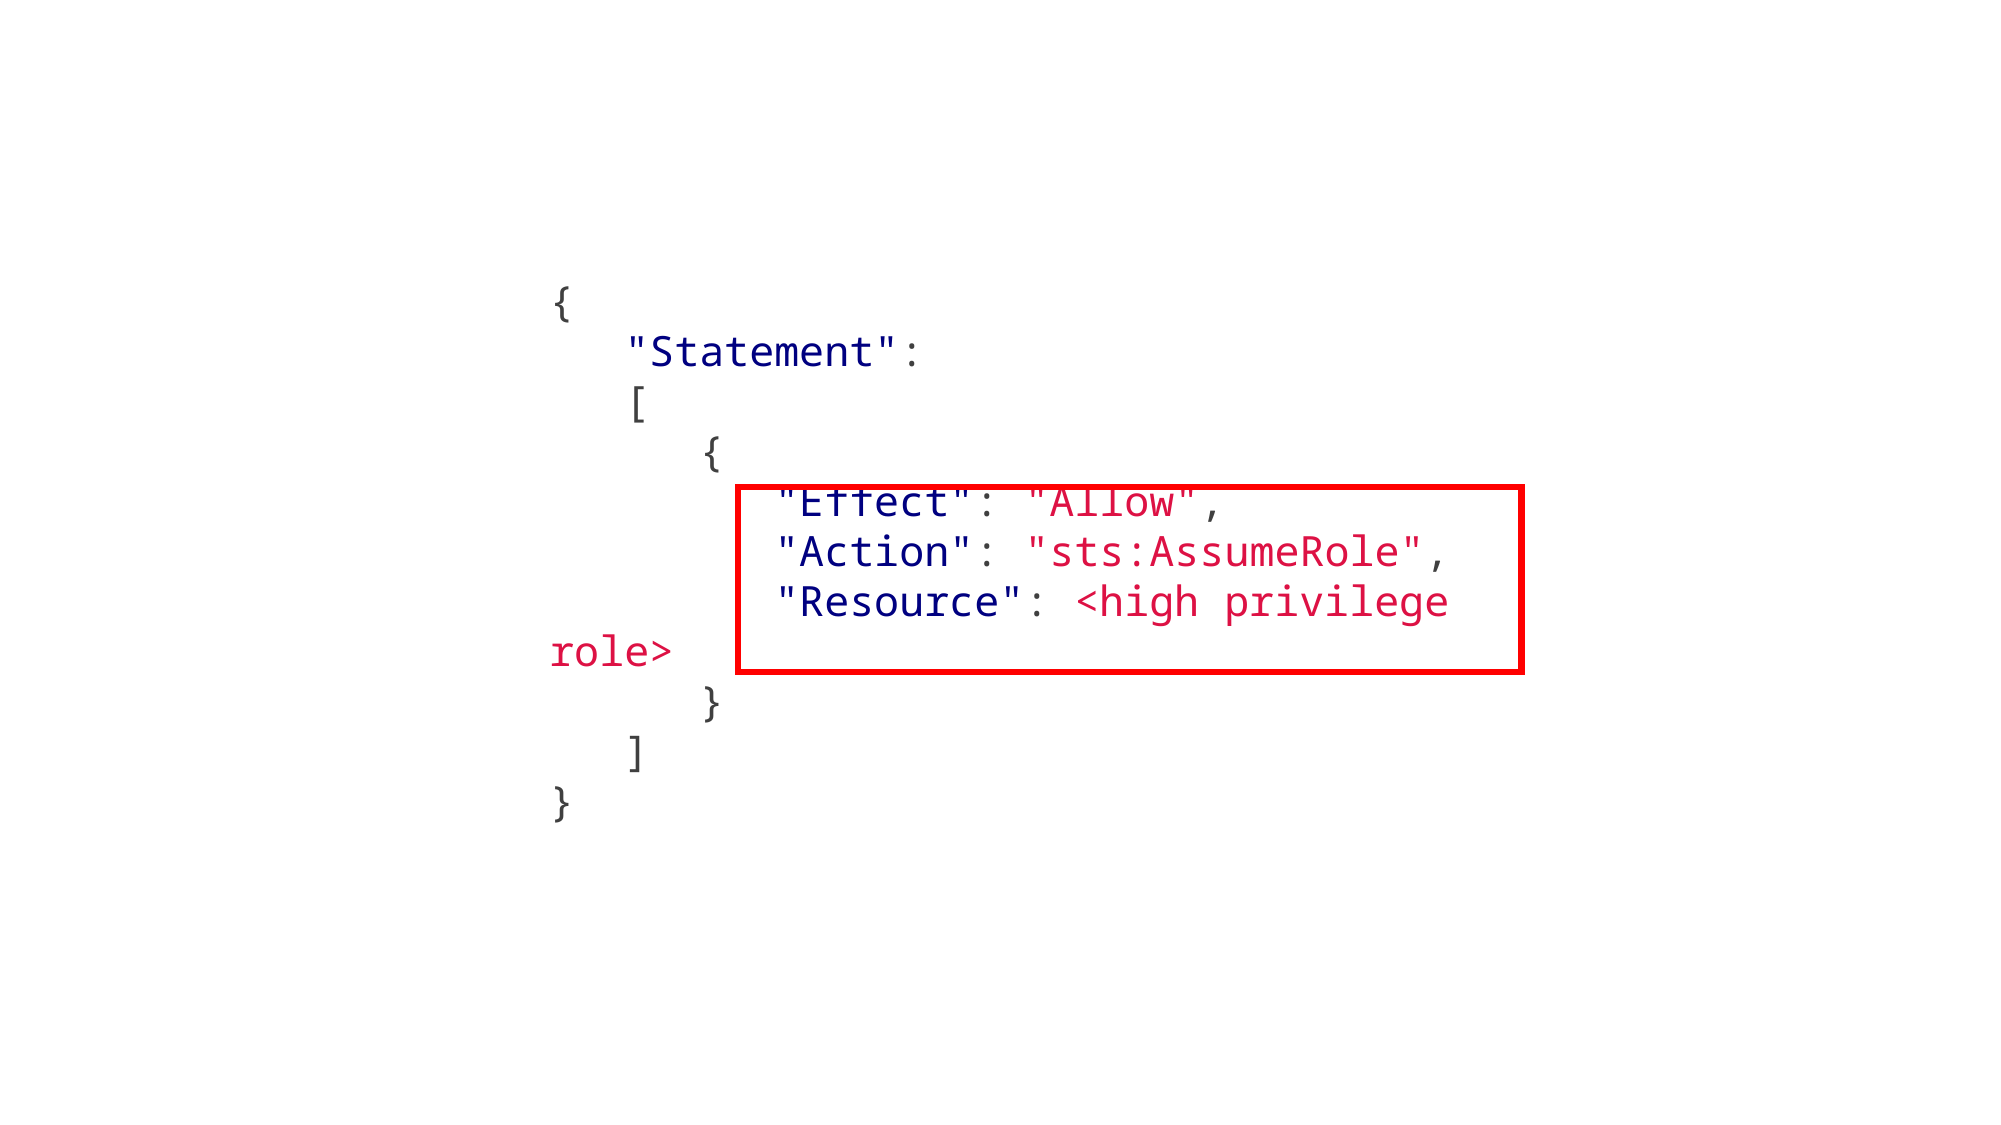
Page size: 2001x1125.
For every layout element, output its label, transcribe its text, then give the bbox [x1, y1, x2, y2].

text_box [737, 486, 1522, 673]
text_box { "Statement": [ { "Effect": "Allow", "Action": "sts:AssumeRole", "Resource": <high privilege role> } ] } [549, 274, 1559, 825]
